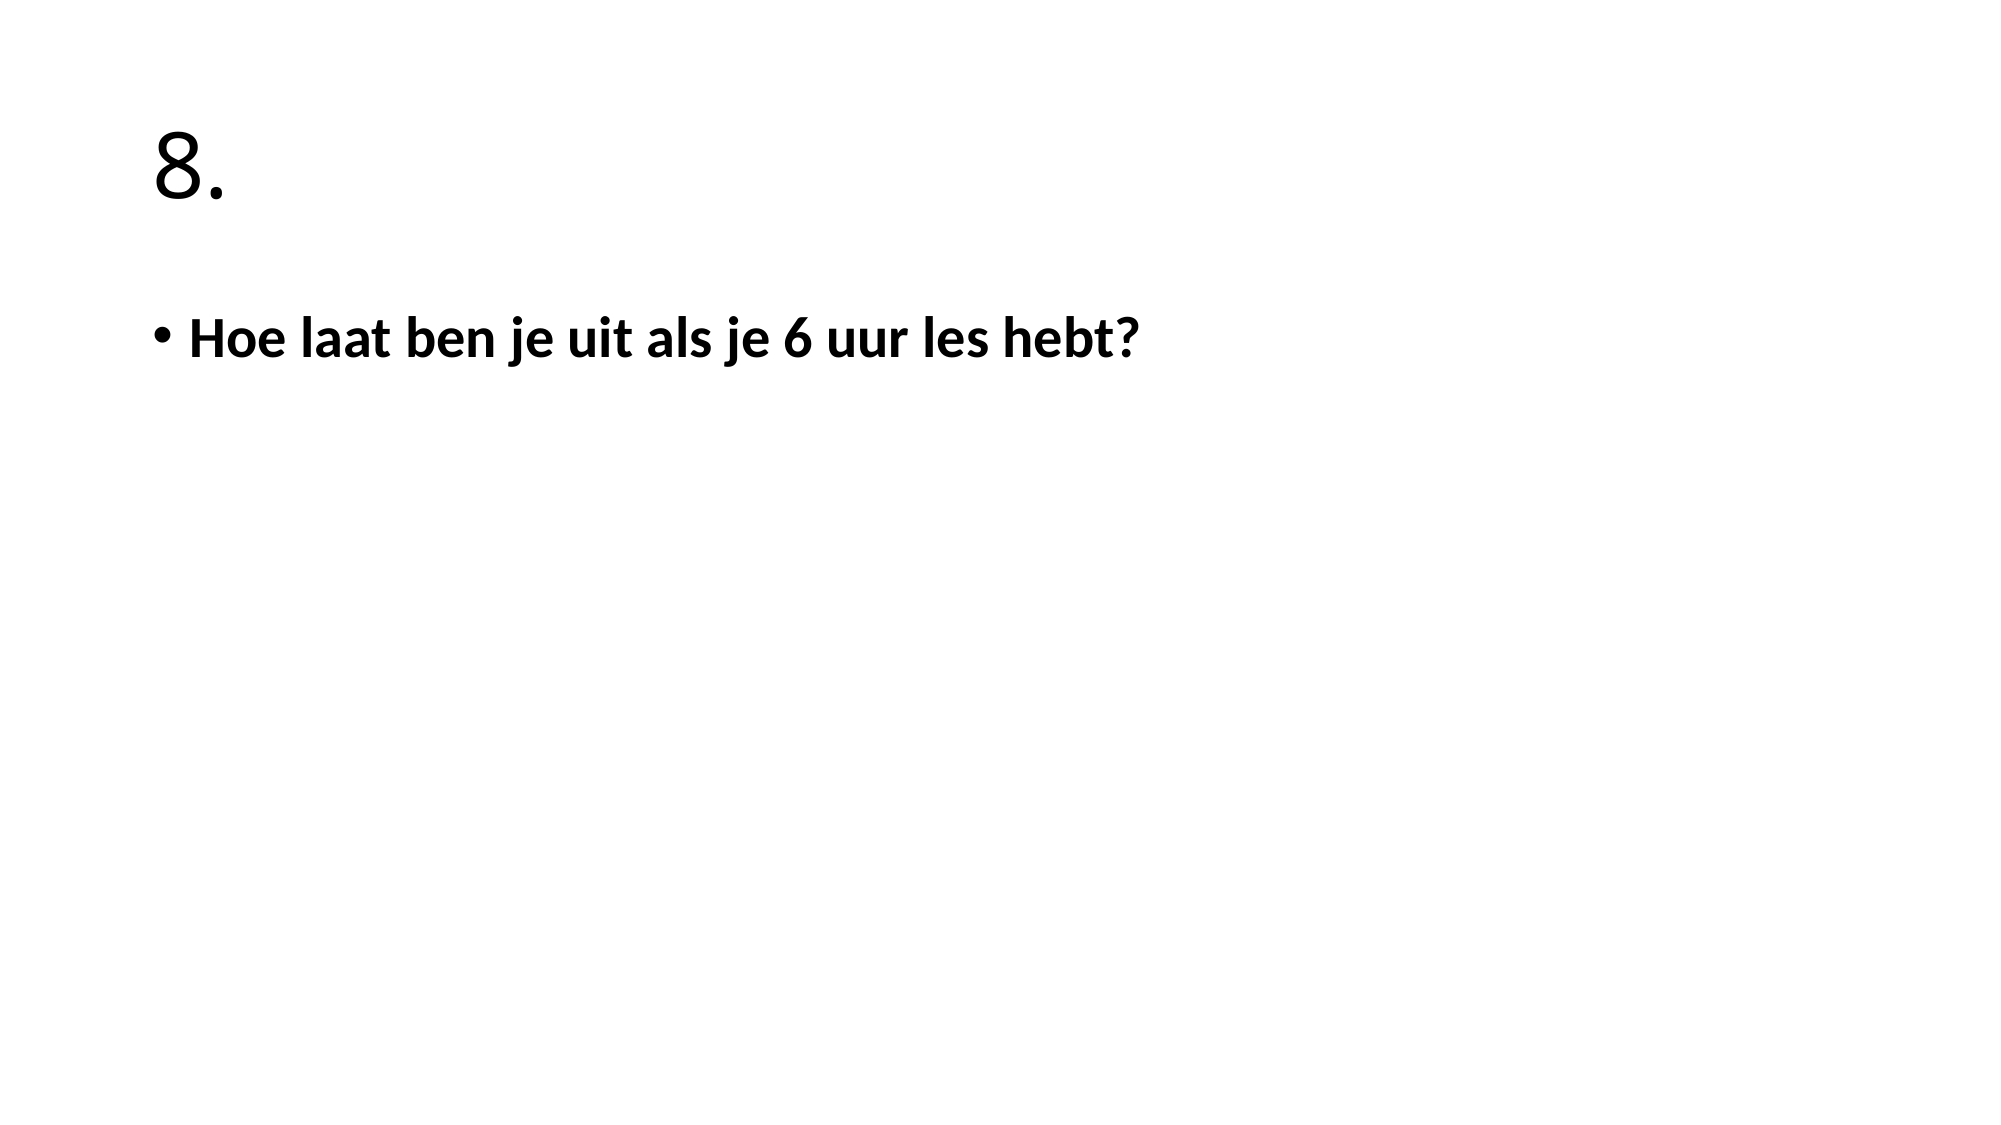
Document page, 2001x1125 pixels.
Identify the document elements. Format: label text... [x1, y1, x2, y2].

list Hoe laat ben je uit als je 6 uur les hebt? [137, 299, 1863, 1014]
title 8. [137, 59, 1863, 278]
